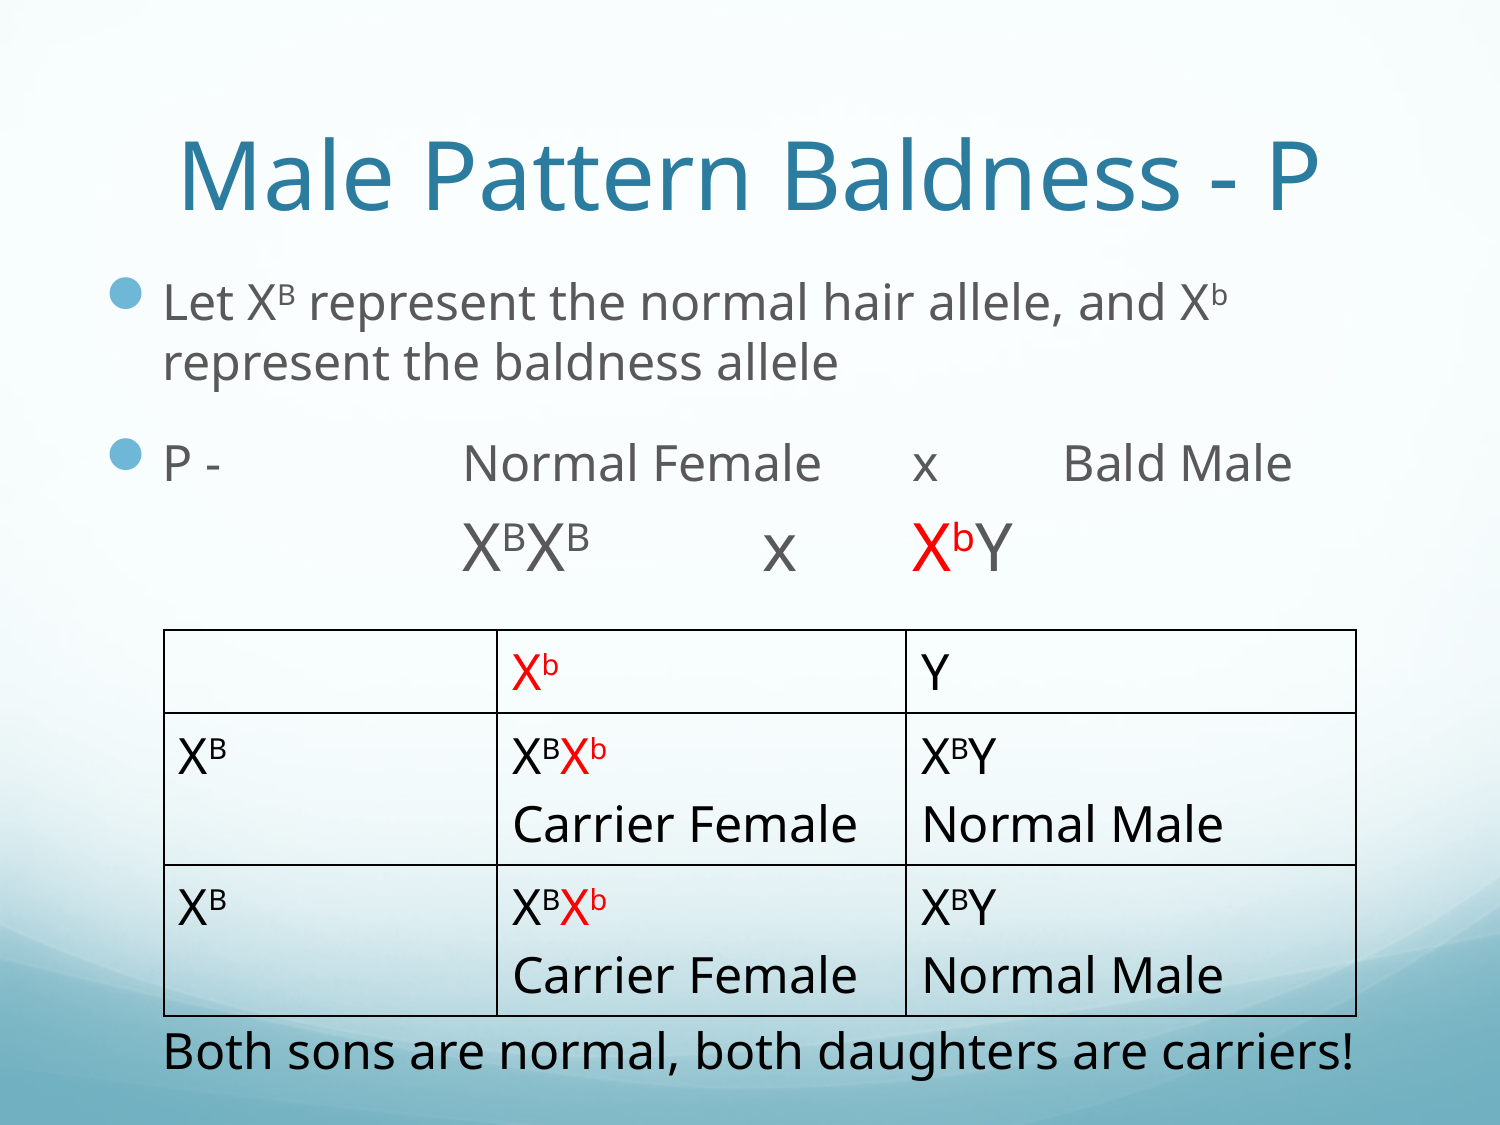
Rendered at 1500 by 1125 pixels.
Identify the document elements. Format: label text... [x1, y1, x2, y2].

table_header Xb [498, 631, 905, 712]
table_cell XB [165, 866, 496, 1015]
table_cell XBY Normal Male [907, 866, 1355, 1015]
table_header Y [907, 631, 1355, 712]
table_cell XBXb Carrier Female [498, 714, 905, 864]
title Male Pattern Baldness - P [90, 17, 1410, 237]
list Let XB represent the normal hair allele, and Xb represent the baldness allele P - Normal Female x Bald Male XBXB x XbY Both sons are normal, both daughters are carriers! [90, 262, 1410, 1125]
table_cell XBY Normal Male [907, 714, 1355, 864]
table_cell XBXb Carrier Female [498, 866, 905, 1015]
table_header [165, 631, 496, 712]
table_cell XB [165, 714, 496, 864]
